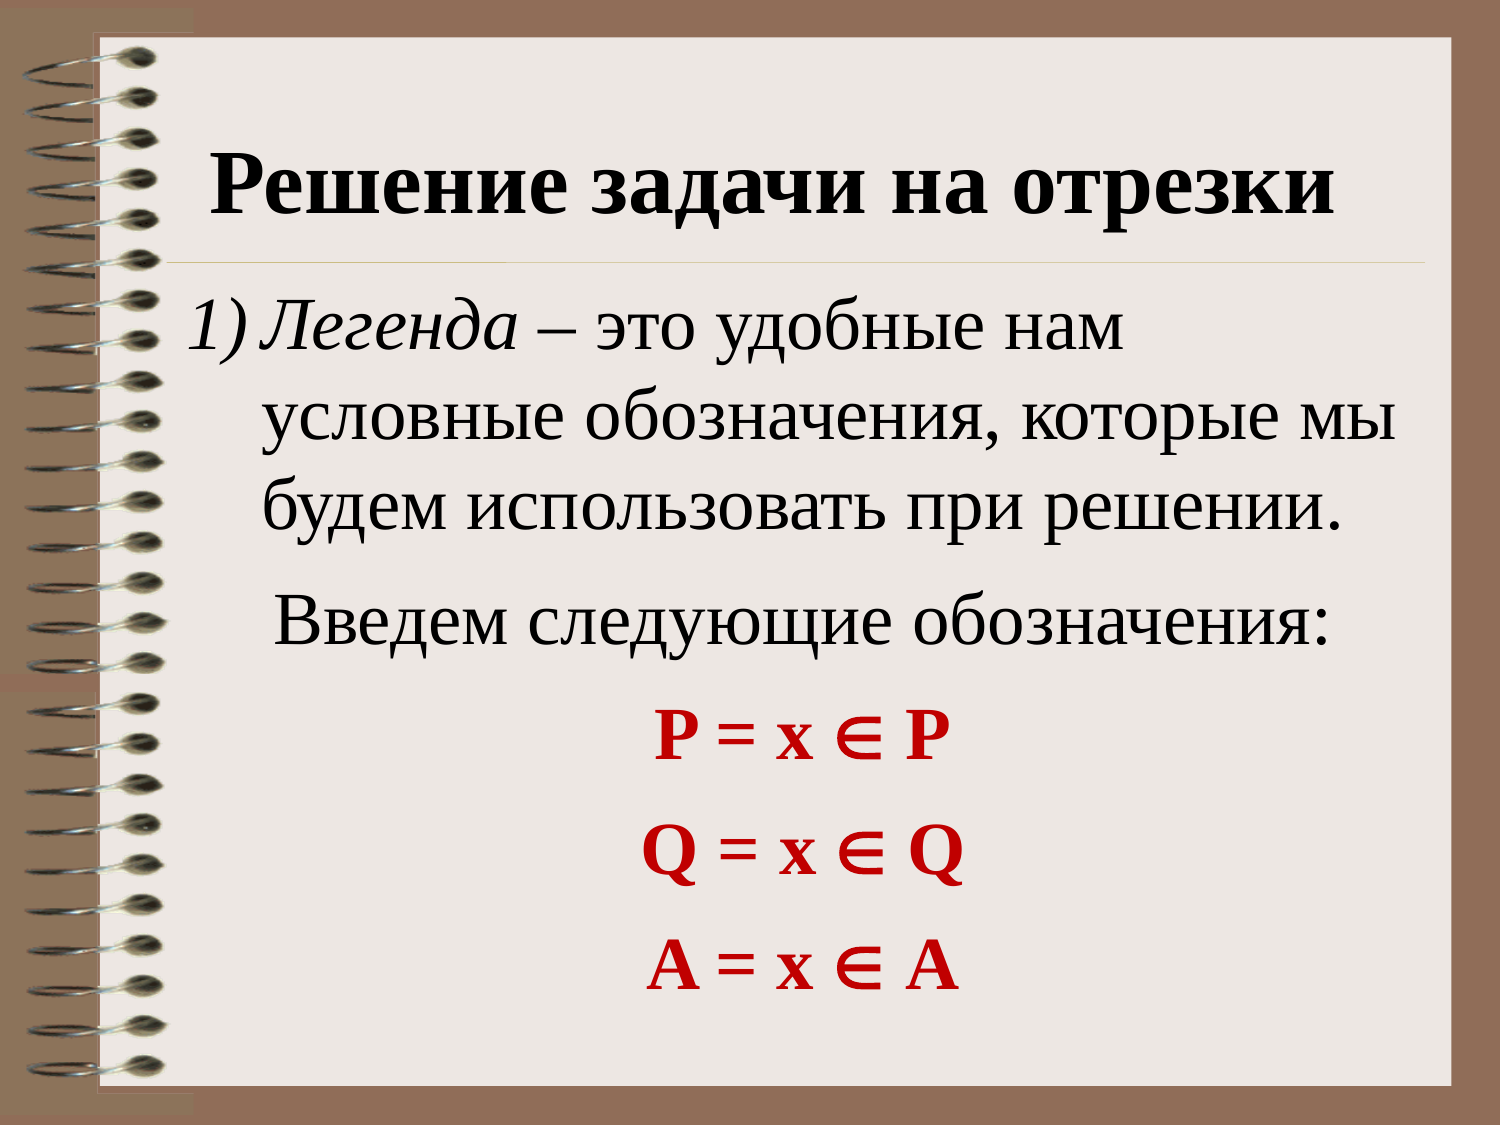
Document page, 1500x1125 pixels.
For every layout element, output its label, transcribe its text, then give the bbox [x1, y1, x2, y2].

picture [0, 8, 194, 674]
text_box Решение задачи на отрезки [194, 114, 1436, 240]
picture [0, 692, 194, 1115]
text_box Легенда – это удобные нам условные обозначения, которые мы будем использовать при решении. Введем следующие обозначения: P = x  P Q = x  Q A = x  A [171, 267, 1436, 1012]
